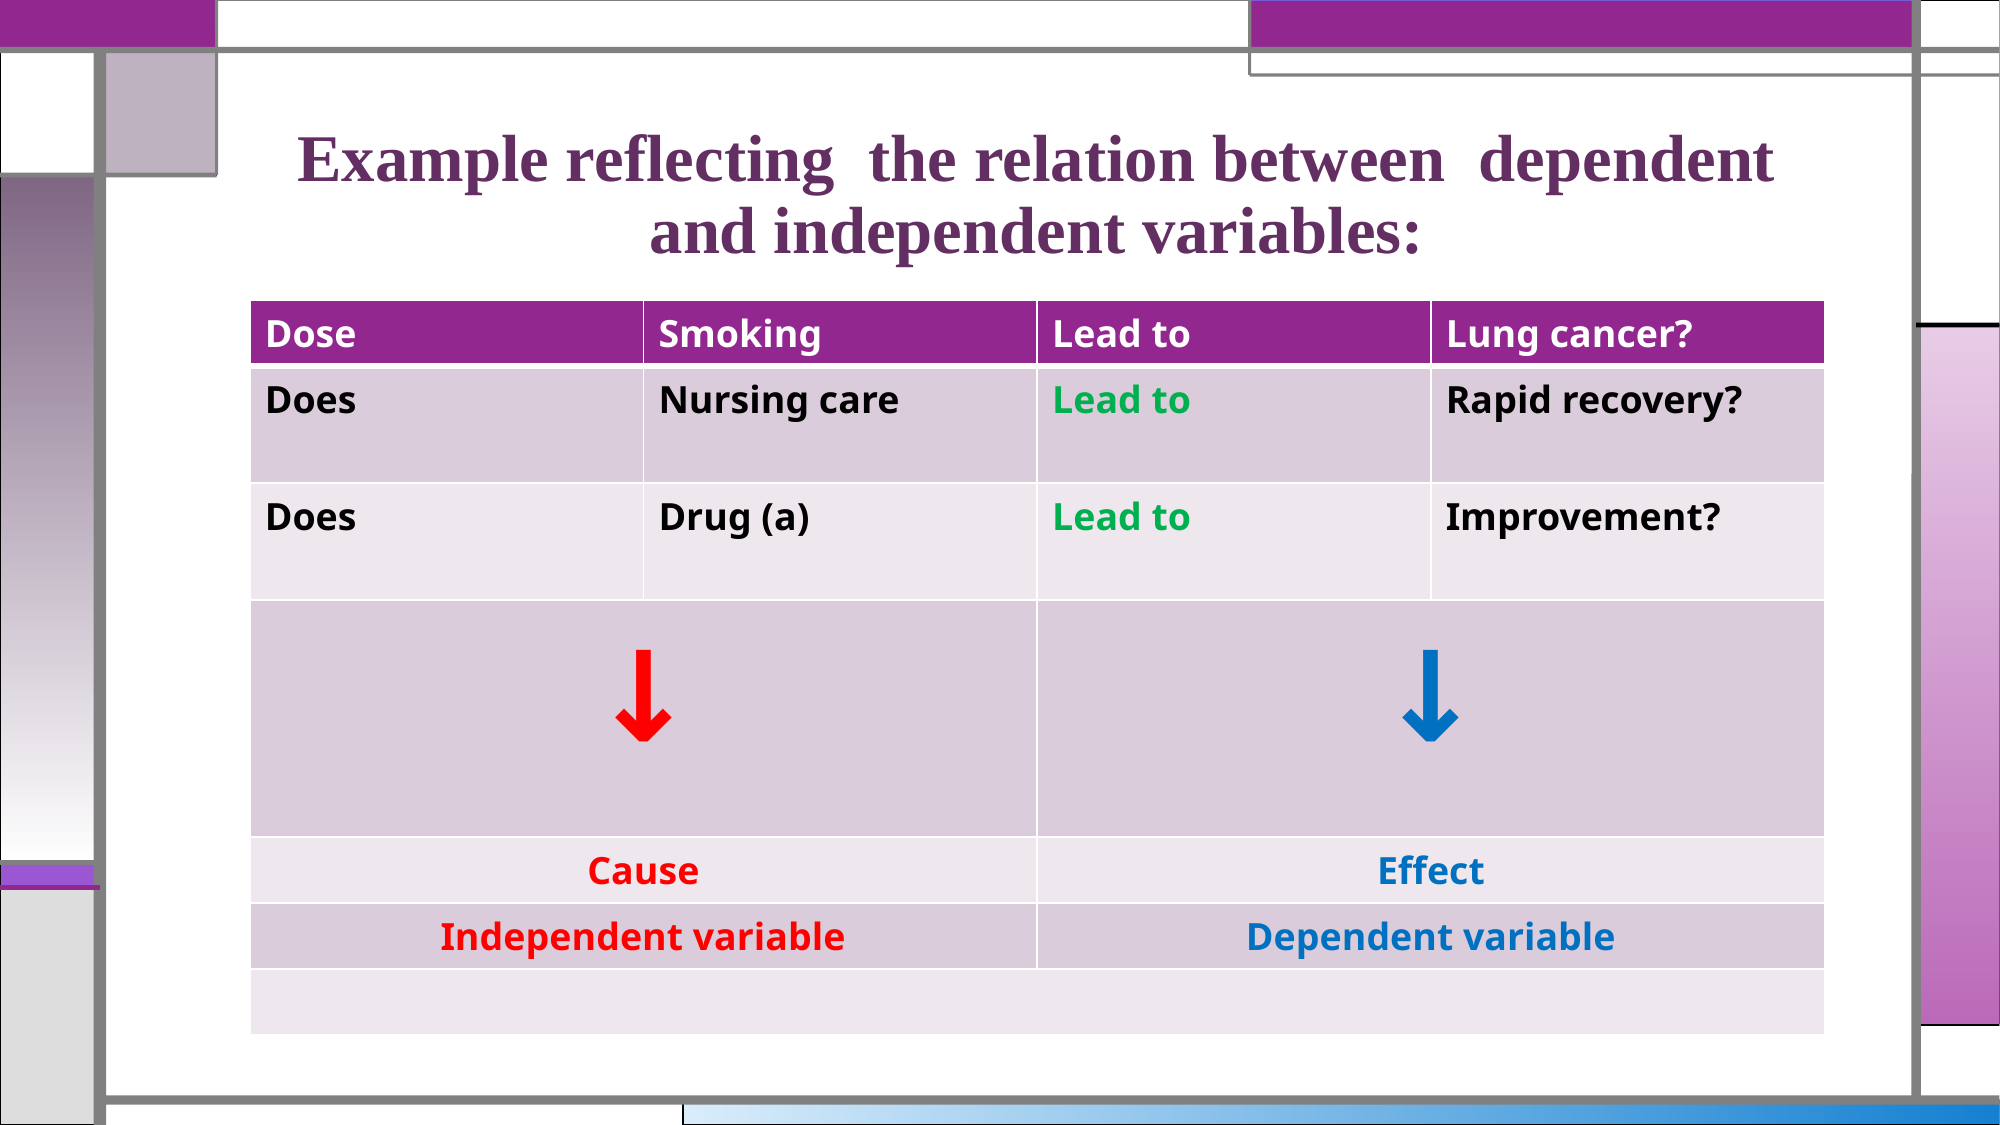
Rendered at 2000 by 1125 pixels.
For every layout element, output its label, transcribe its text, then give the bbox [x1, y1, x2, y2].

table_cell Rapid recovery? [1432, 369, 1824, 482]
table_header Dose [251, 301, 643, 363]
title Example reflecting the relation between dependent and independent variables: [249, 87, 1825, 275]
table_cell [251, 970, 1824, 1034]
table_cell ↓ [1038, 601, 1824, 836]
table_cell Lead to [1038, 369, 1430, 482]
table_cell Does [251, 484, 643, 599]
table_cell Effect [1038, 838, 1824, 902]
table_header Lung cancer? [1432, 301, 1824, 363]
table_cell ↓ [251, 601, 1036, 836]
table_cell Nursing care [644, 369, 1036, 482]
table_header Smoking [644, 301, 1036, 363]
table_cell Lead to [1038, 484, 1430, 599]
table_cell Improvement? [1432, 484, 1824, 599]
table_cell Independent variable [251, 904, 1036, 968]
table_cell Cause [251, 838, 1036, 902]
table_cell Dependent variable [1038, 904, 1824, 968]
table_cell Does [251, 369, 643, 482]
table_header Lead to [1038, 301, 1430, 363]
table_cell Drug (a) [644, 484, 1036, 599]
